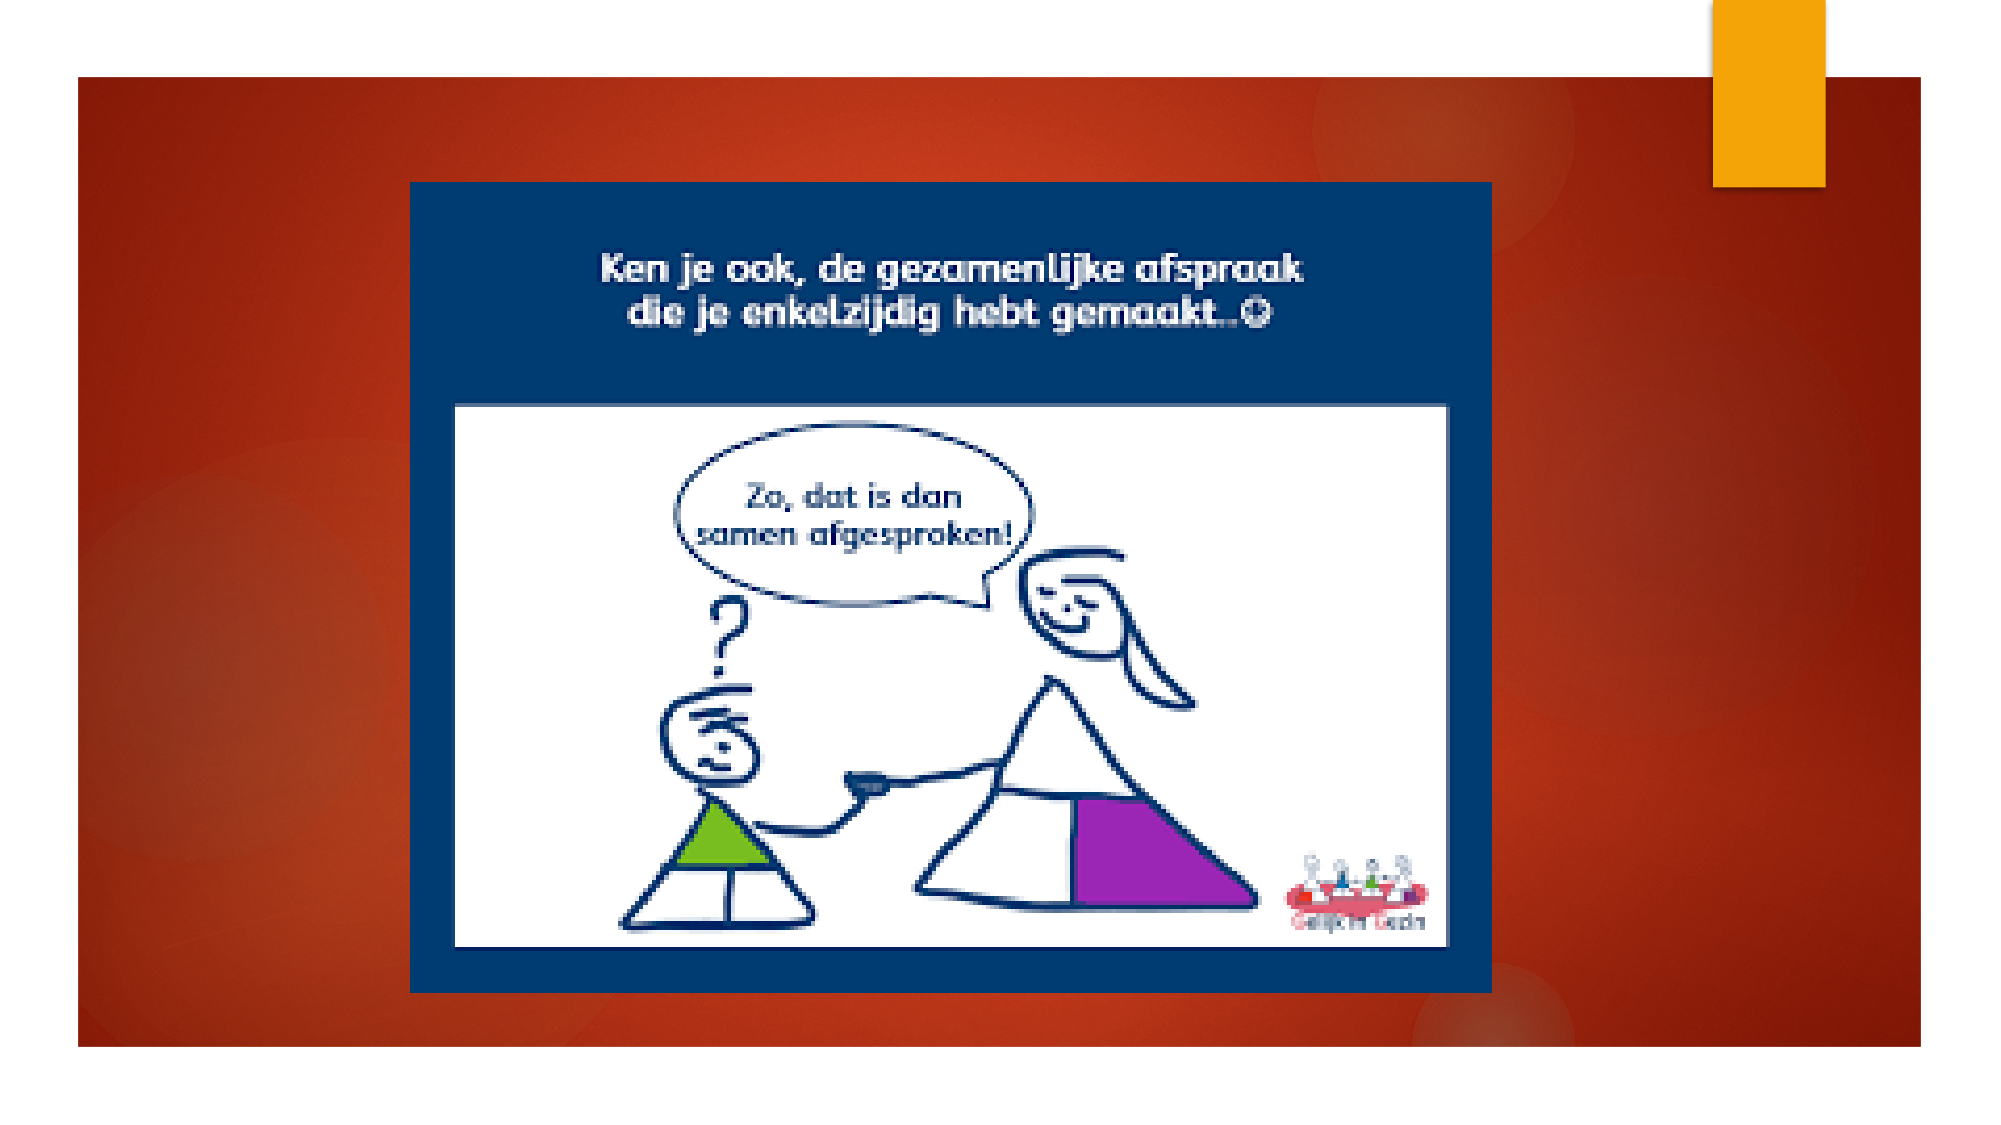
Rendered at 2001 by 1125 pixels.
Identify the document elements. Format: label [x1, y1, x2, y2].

picture [410, 182, 1492, 993]
